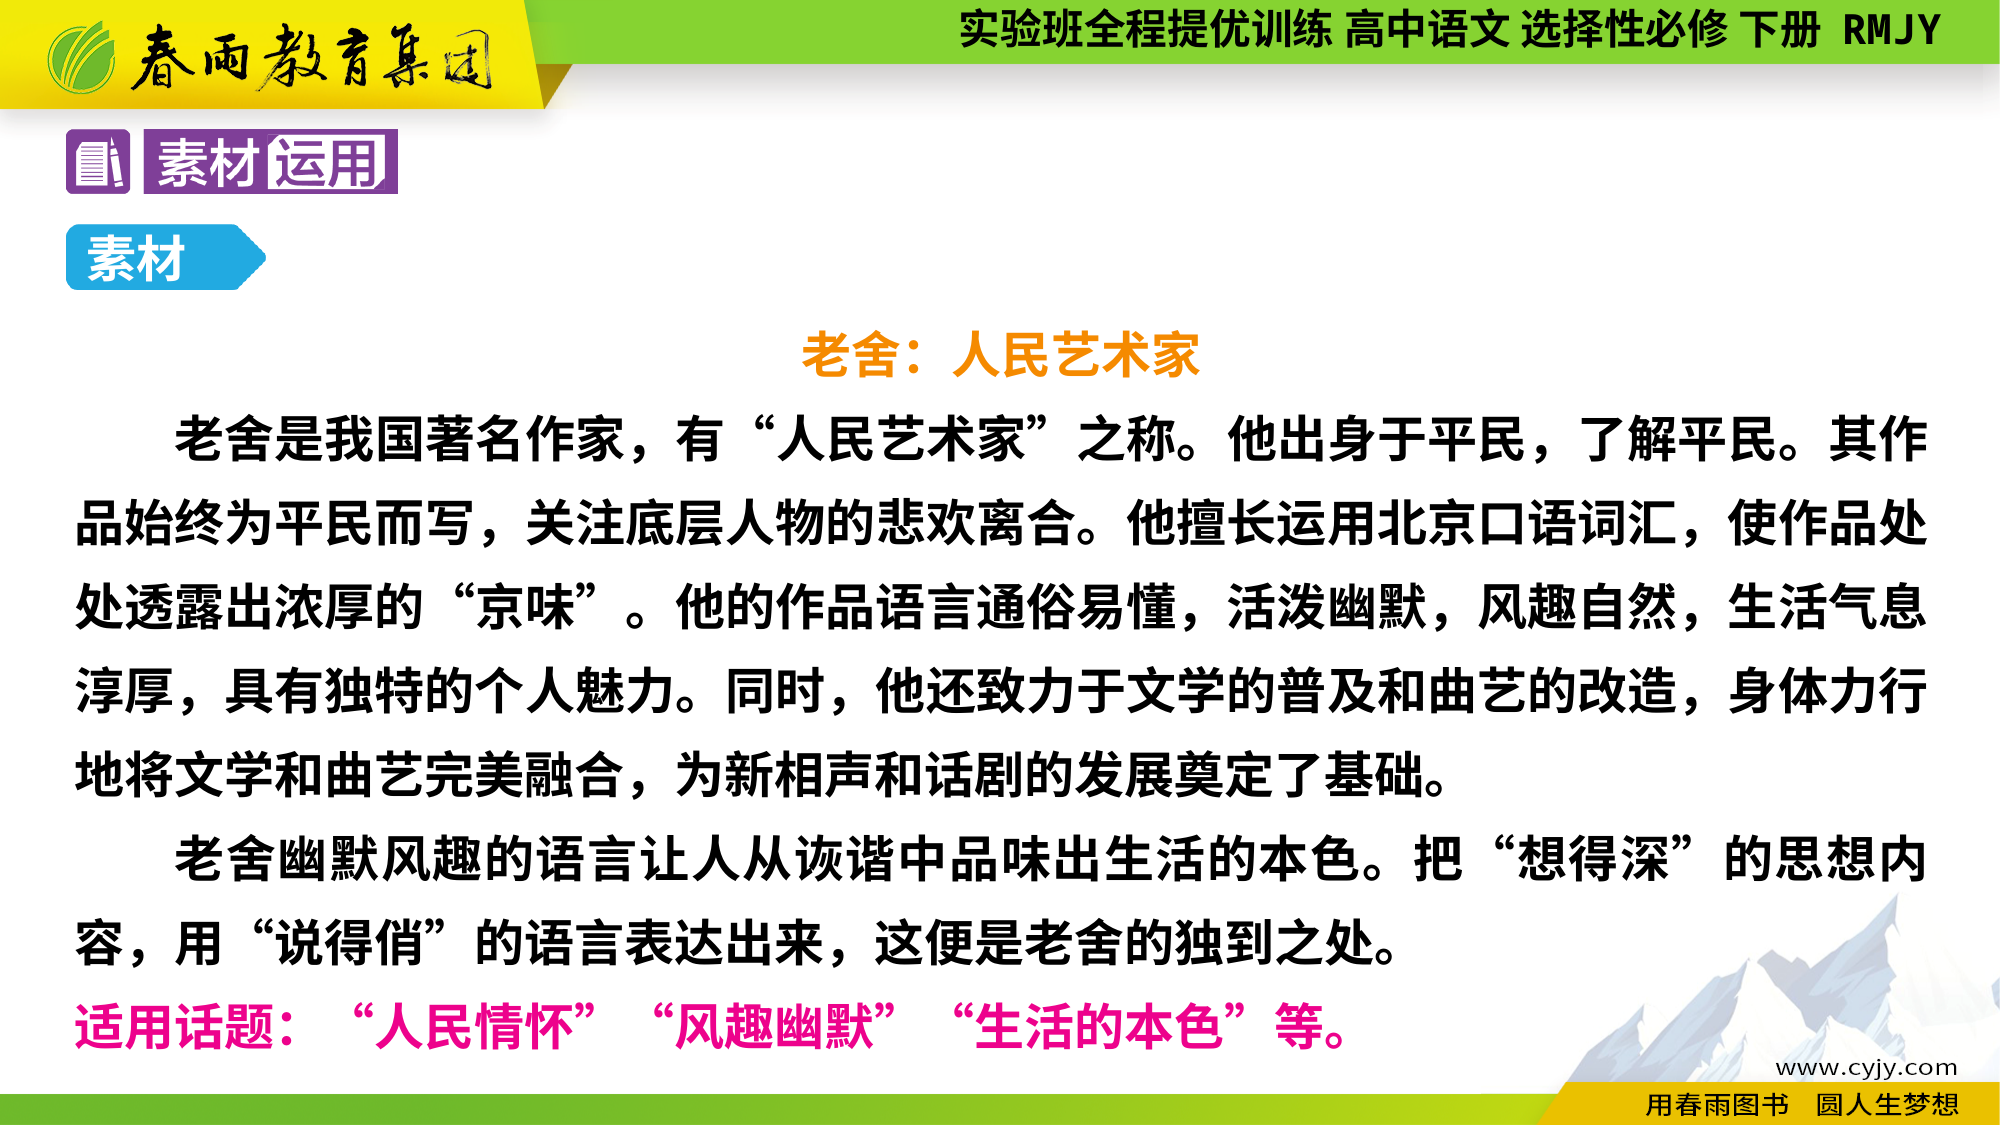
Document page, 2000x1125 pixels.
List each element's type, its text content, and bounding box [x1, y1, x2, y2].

list 老舍：人民艺术家 老舍是我国著名作家，有“人民艺术家”之称。他出身于平民，了解平民。其作品始终为平民而写，关注底层人物的悲欢离合。他擅长运用北京口语词汇，使作品处处透露出浓厚的“京味”。他的作品语言通俗易懂，活泼幽默，风趣自然，生活气息淳厚，具有独特的个人魅力。同时，他还致力于文学的普及和曲艺的改造，身体力行地将文学和曲艺完美融合，为新相声和话剧的发展奠定了基础。 老舍幽默风趣的语言让人从诙谐中品味出生活的本色。把“想得深”的思想内容，用“说得俏”的语言表达出来，这便是老舍的独到之处。 适用话题：“人民情怀”“风趣幽默”“生活的本色”等。 [59, 292, 1944, 1061]
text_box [66, 219, 266, 296]
picture [0, 0, 2000, 1125]
